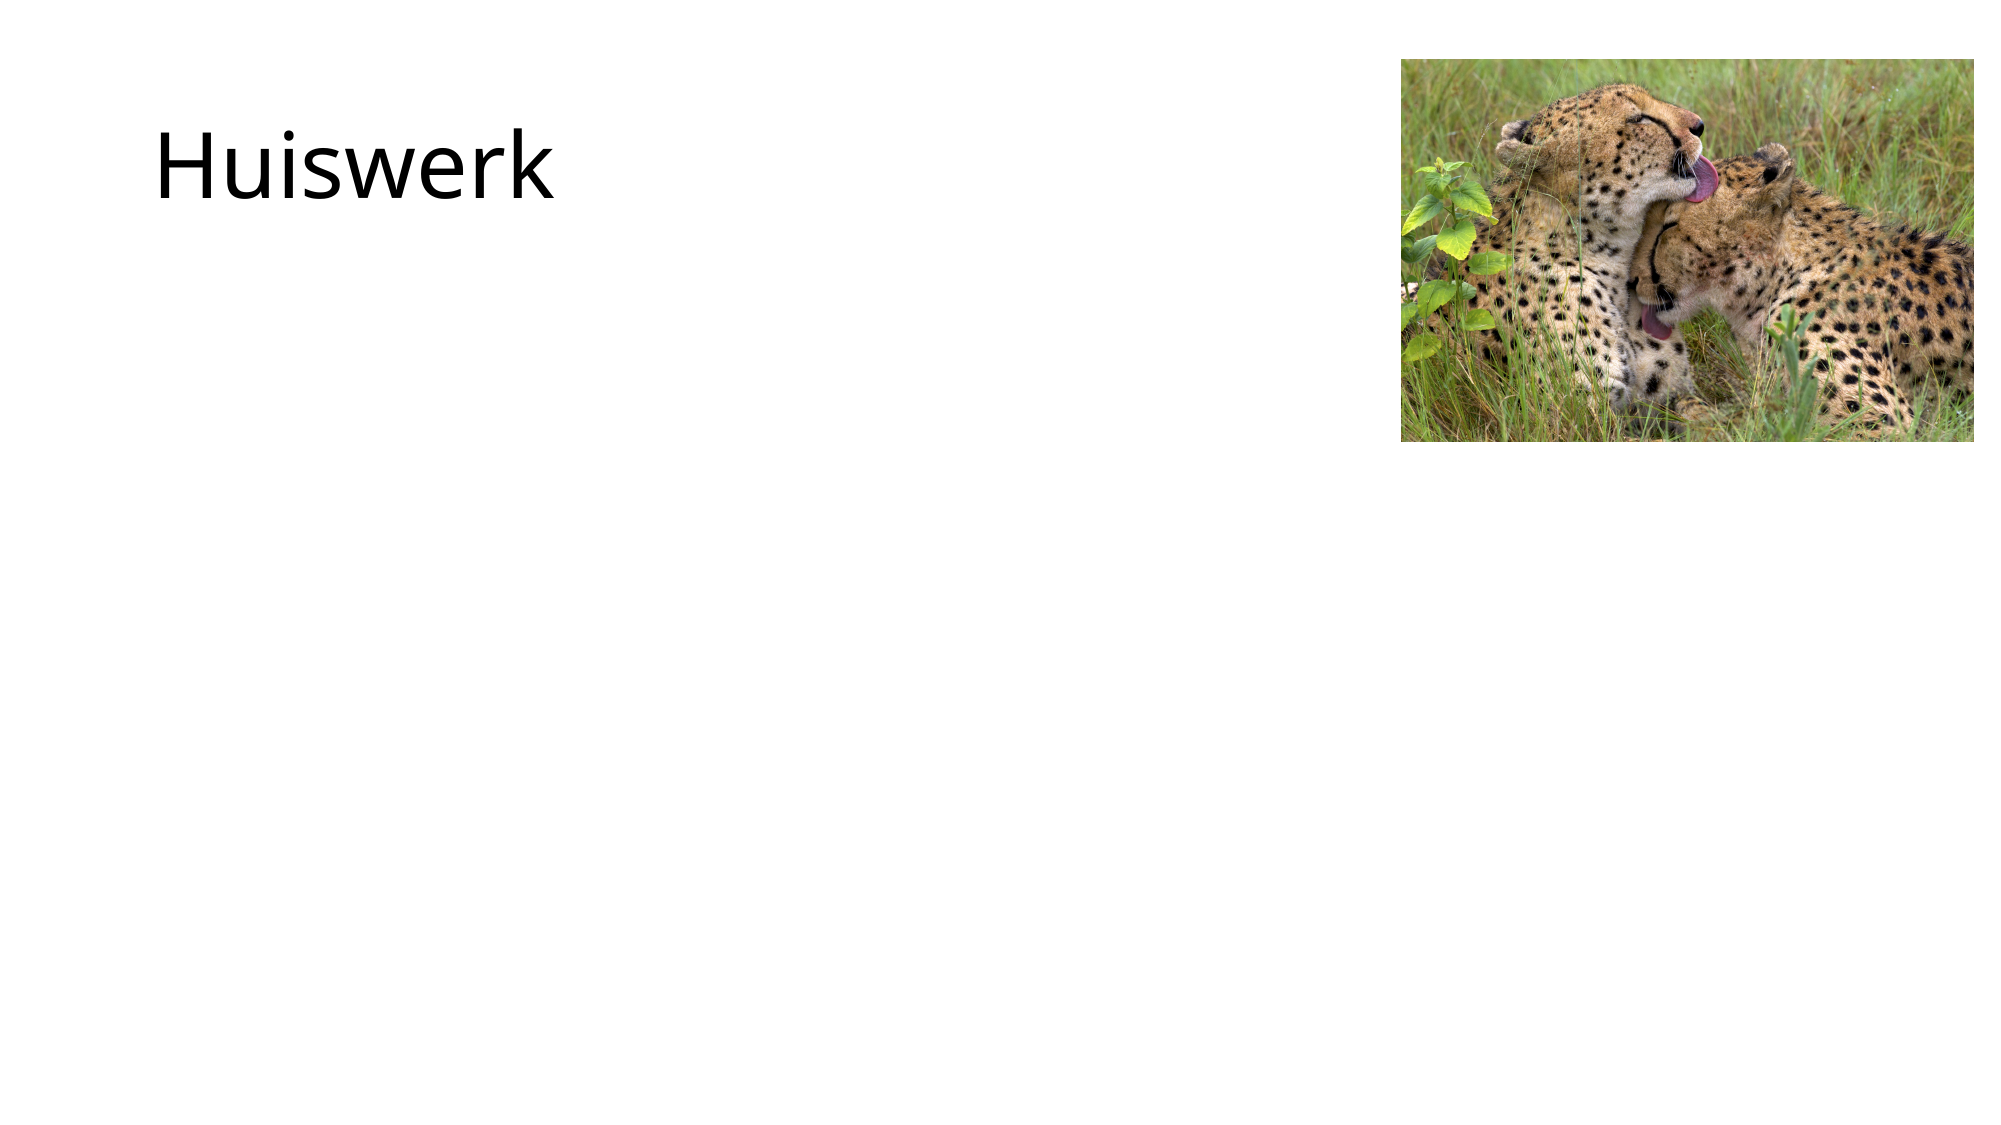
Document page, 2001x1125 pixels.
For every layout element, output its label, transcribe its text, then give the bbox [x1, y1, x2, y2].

title Huiswerk [137, 59, 1400, 278]
picture [1400, 59, 1974, 442]
